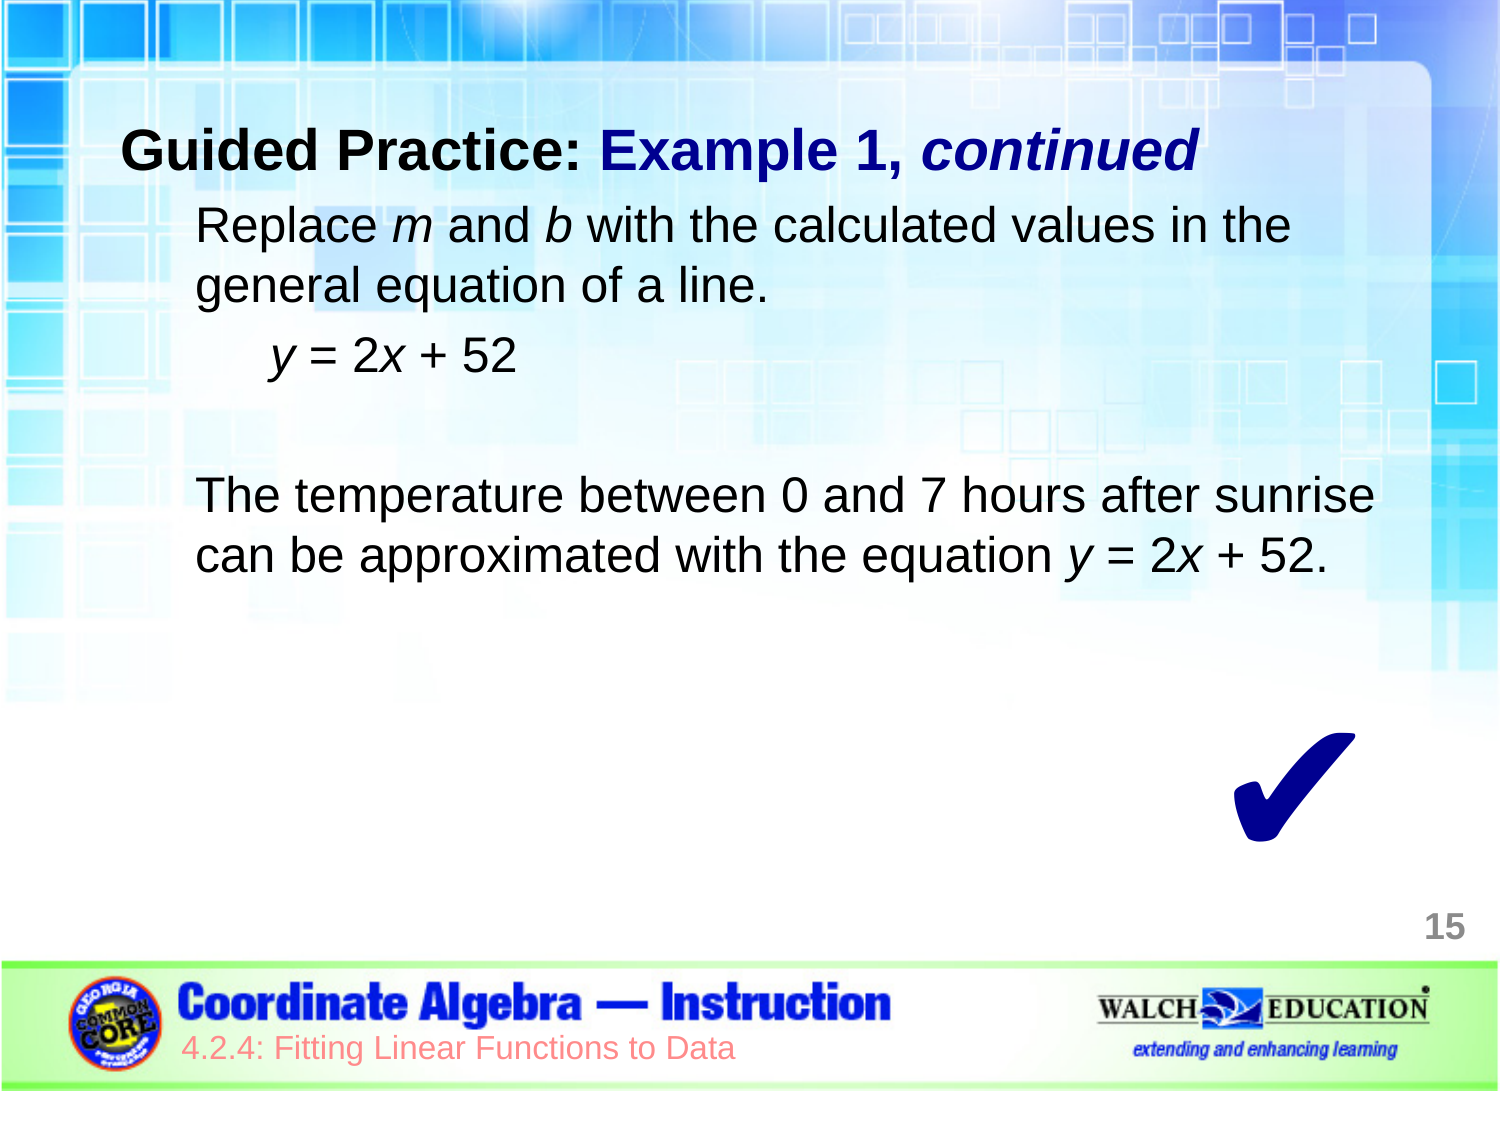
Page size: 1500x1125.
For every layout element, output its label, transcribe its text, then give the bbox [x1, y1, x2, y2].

picture [1, 0, 1500, 1091]
footer 4.2.4: Fitting Linear Functions to Data [166, 1024, 1080, 1069]
text_box ✔ [1128, 651, 1394, 907]
slide_number 15 [1361, 901, 1481, 949]
subtitle Guided Practice: Example 1, continued Replace m and b with the calculated values in the general equation of a line. y = 2x + 52 The temperature between 0 and 7 hours after sunrise can be approximated with the equation y = 2x + 52. [105, 105, 1394, 925]
